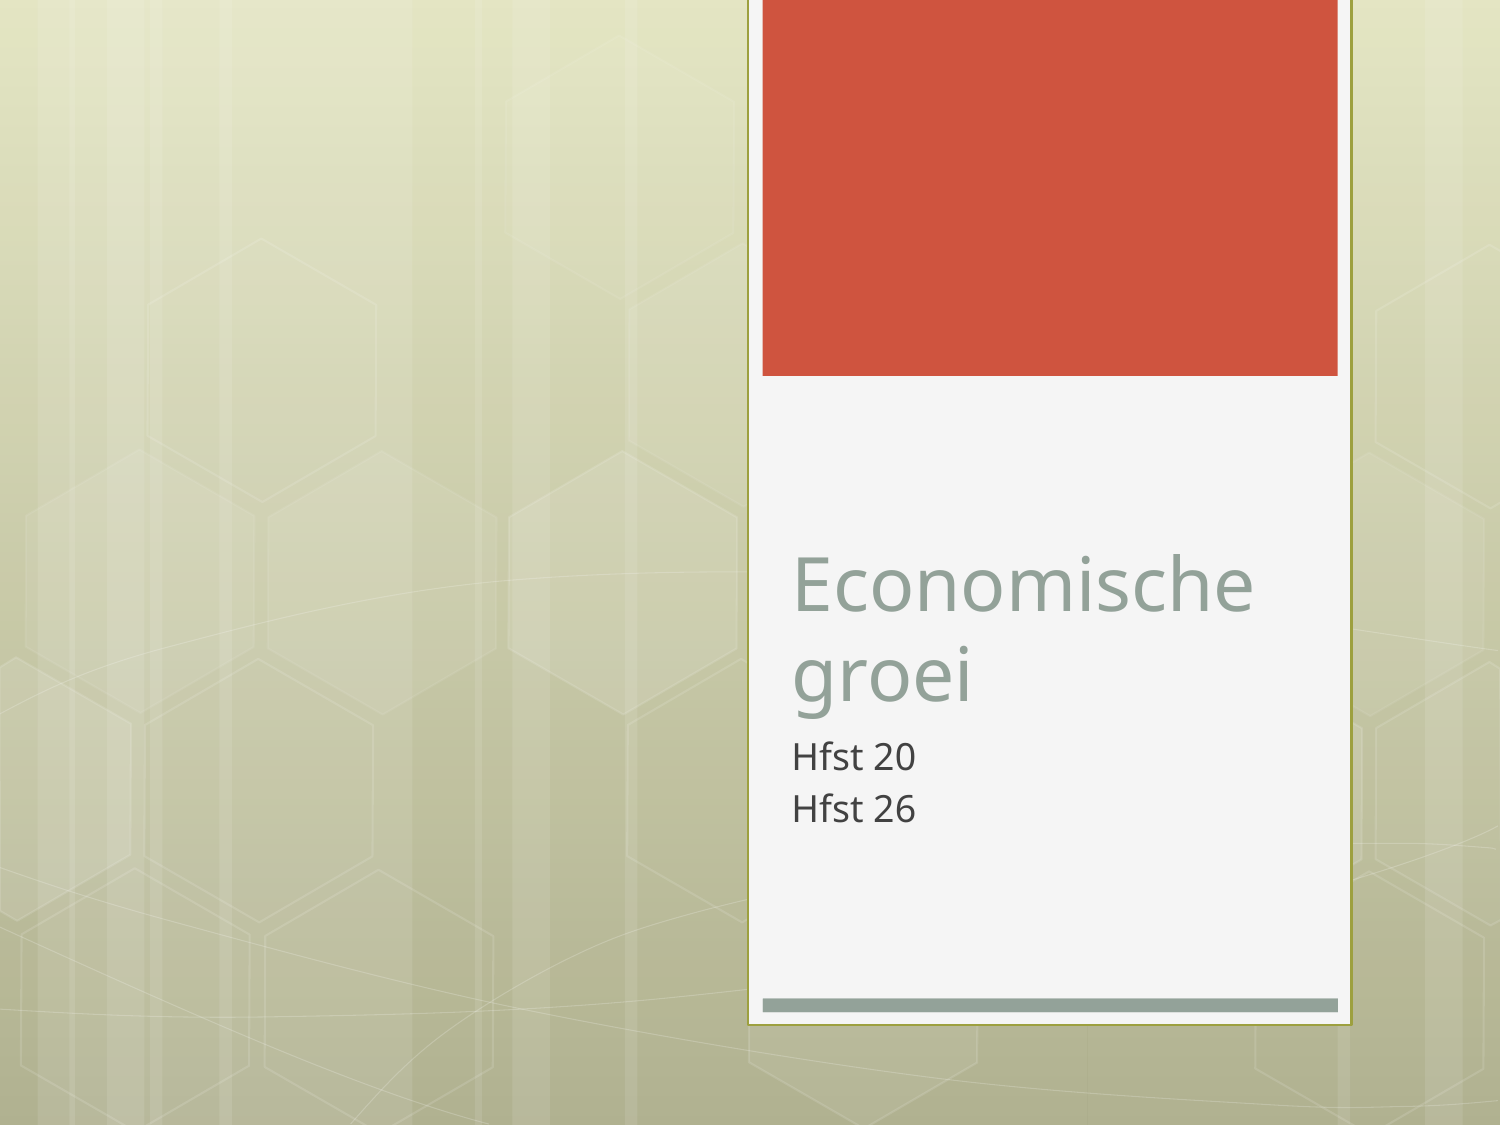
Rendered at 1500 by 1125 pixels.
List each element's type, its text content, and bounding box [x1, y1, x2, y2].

title Economische groei [776, 444, 1320, 724]
subtitle Hfst 20 Hfst 26 [776, 725, 1320, 933]
